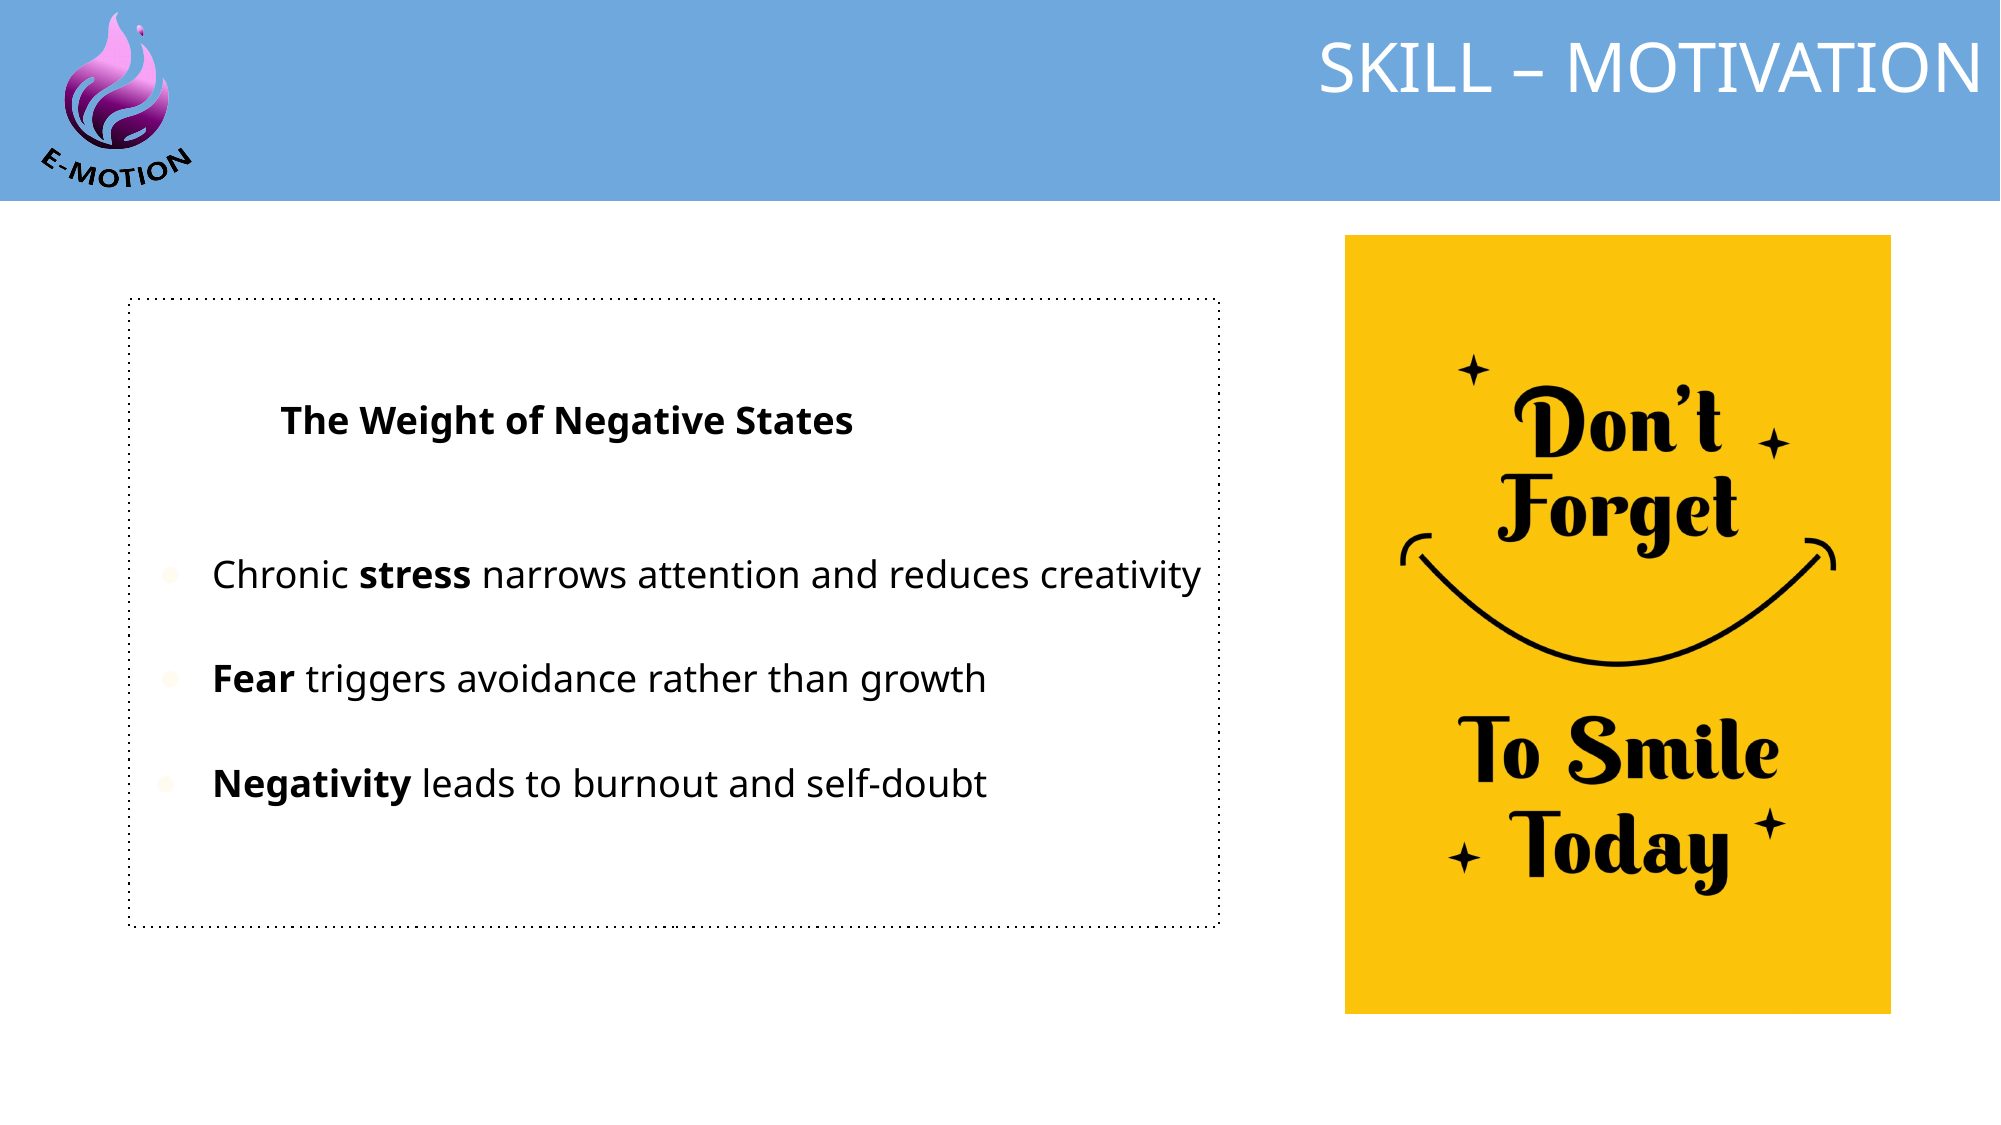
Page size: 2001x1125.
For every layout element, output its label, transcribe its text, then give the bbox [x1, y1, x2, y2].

text_box SKILL – MOTIVATION [1040, 16, 2000, 209]
picture [1345, 234, 1892, 1014]
picture [0, 0, 253, 247]
list The Weight of Negative States Chronic stress narrows attention and reduces creativity Fear triggers avoidance rather than growth Negativity leads to burnout and self-doubt [128, 298, 1220, 928]
